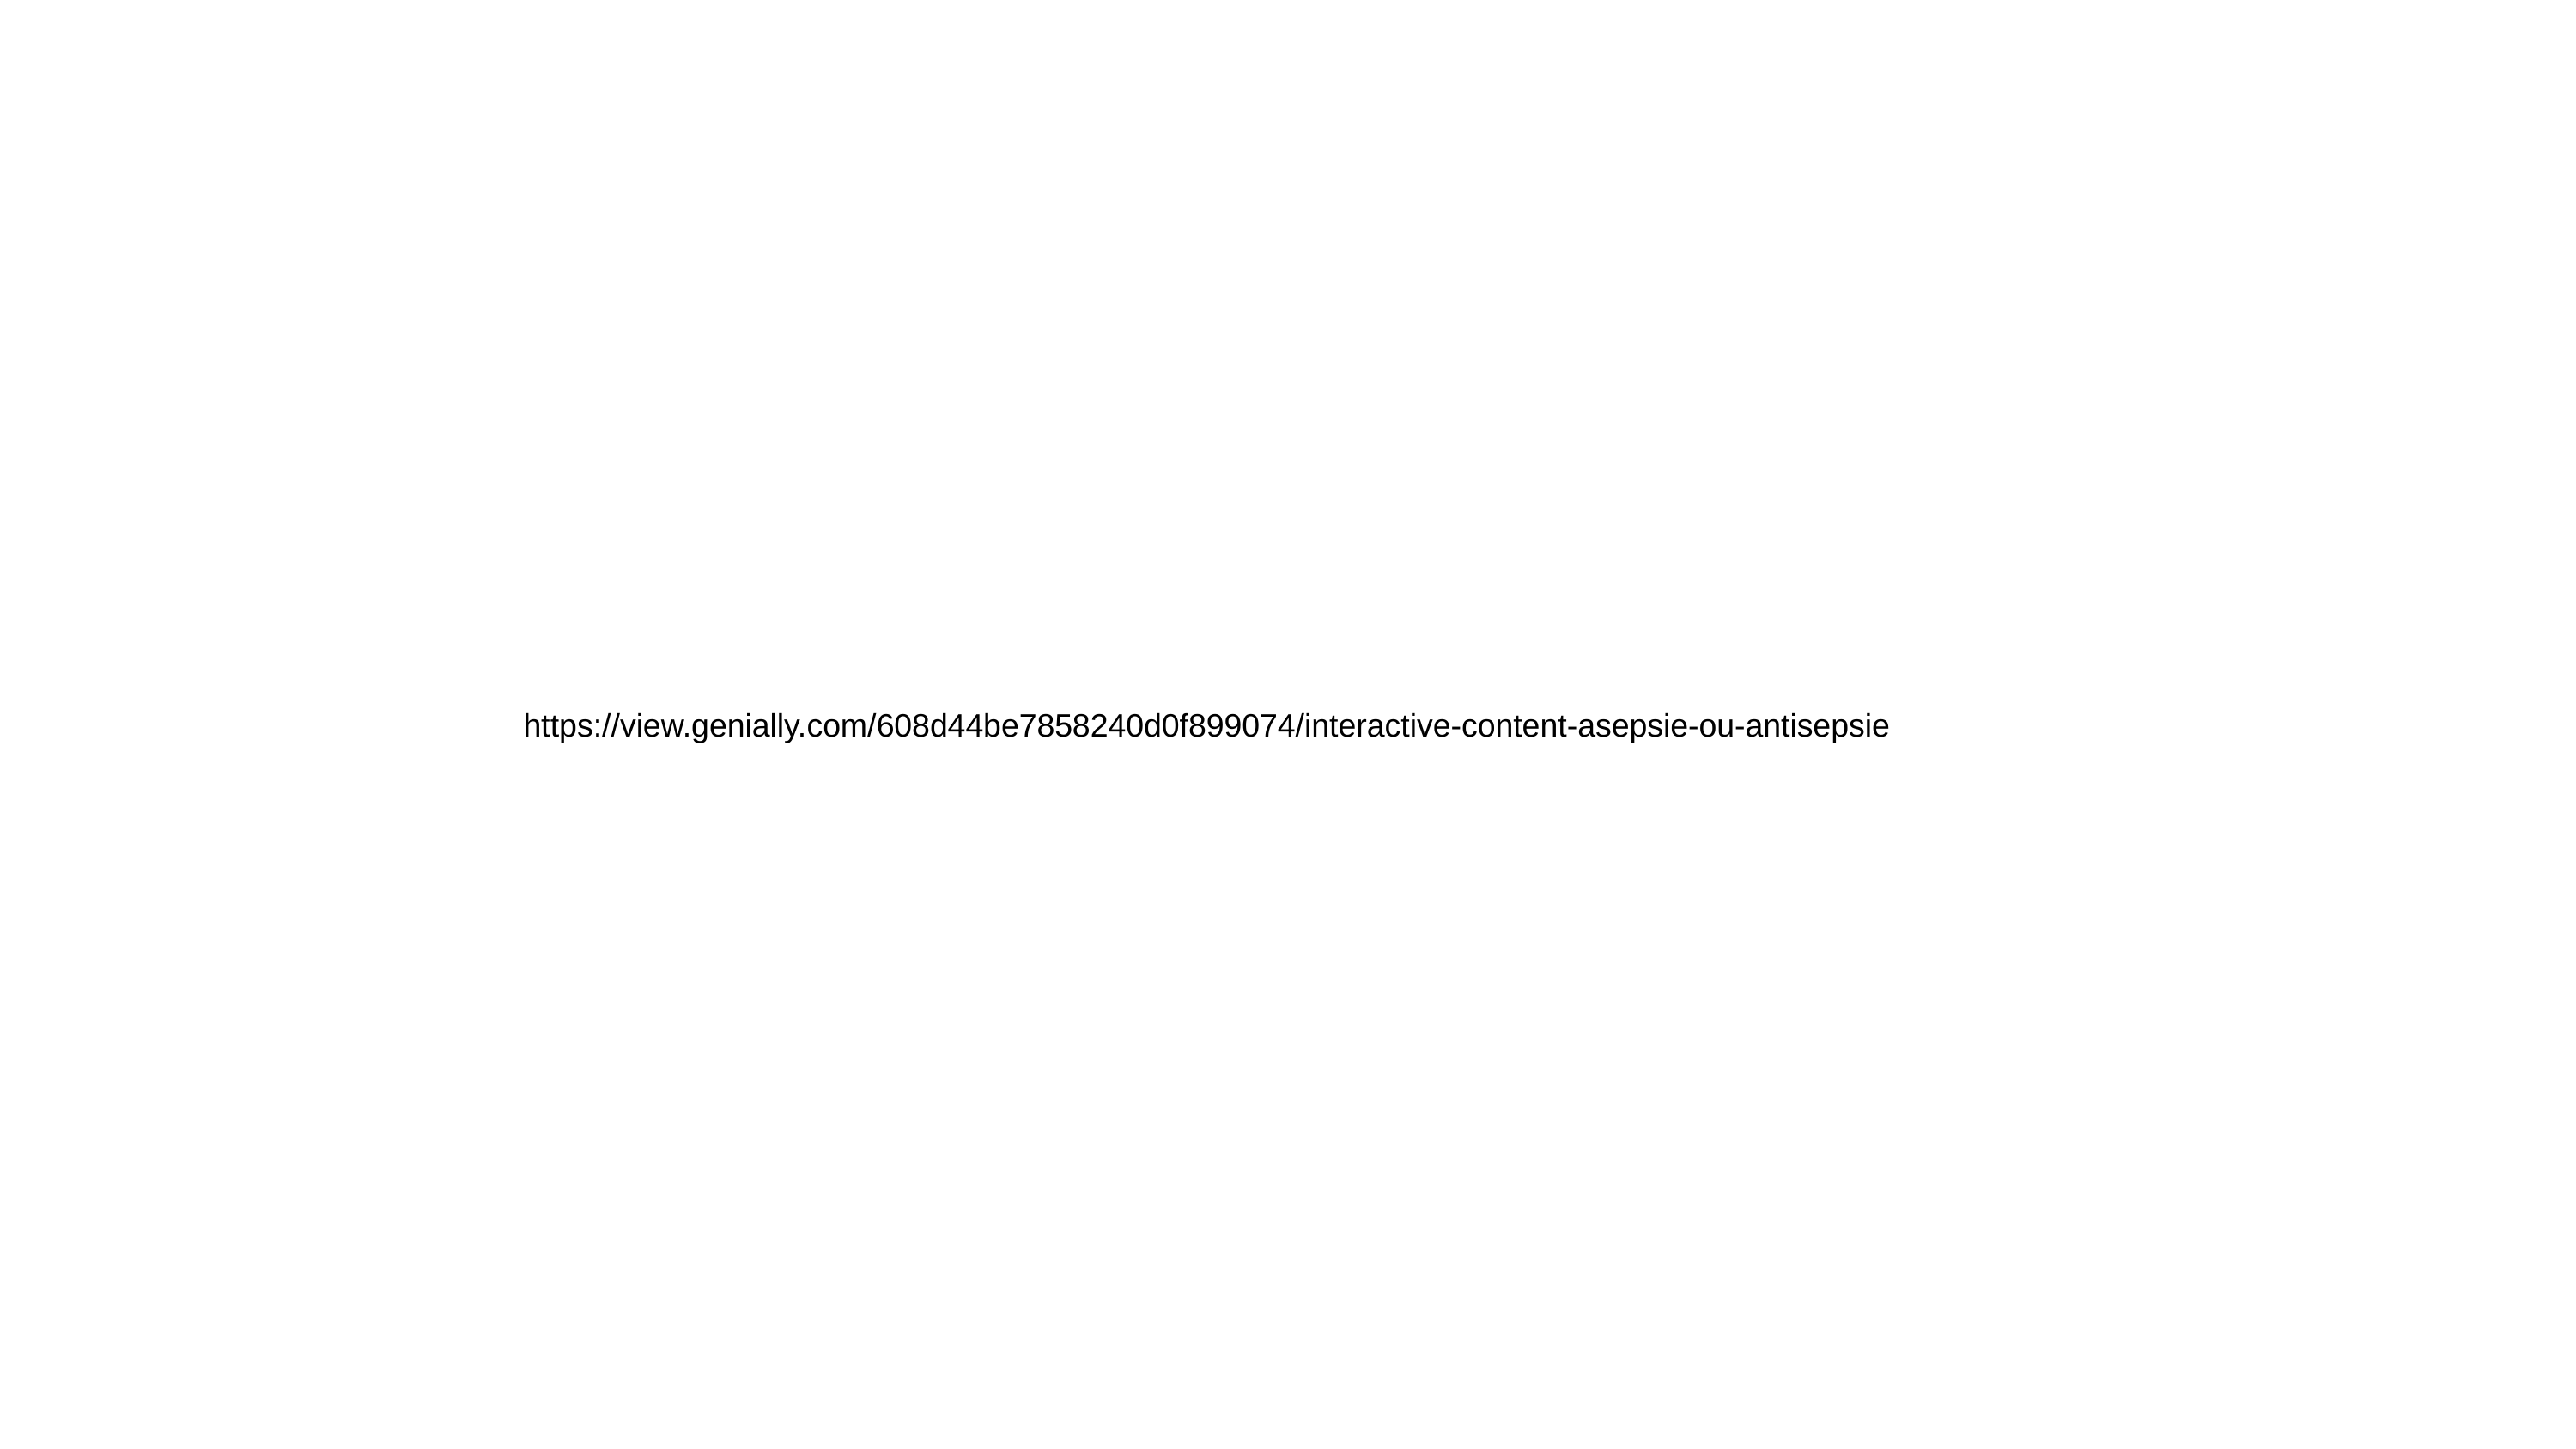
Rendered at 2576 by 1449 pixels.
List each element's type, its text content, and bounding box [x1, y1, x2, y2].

text_box https://view.genially.com/608d44be7858240d0f899074/interactive-content-asepsie-ou-antisepsie [510, 698, 2219, 750]
